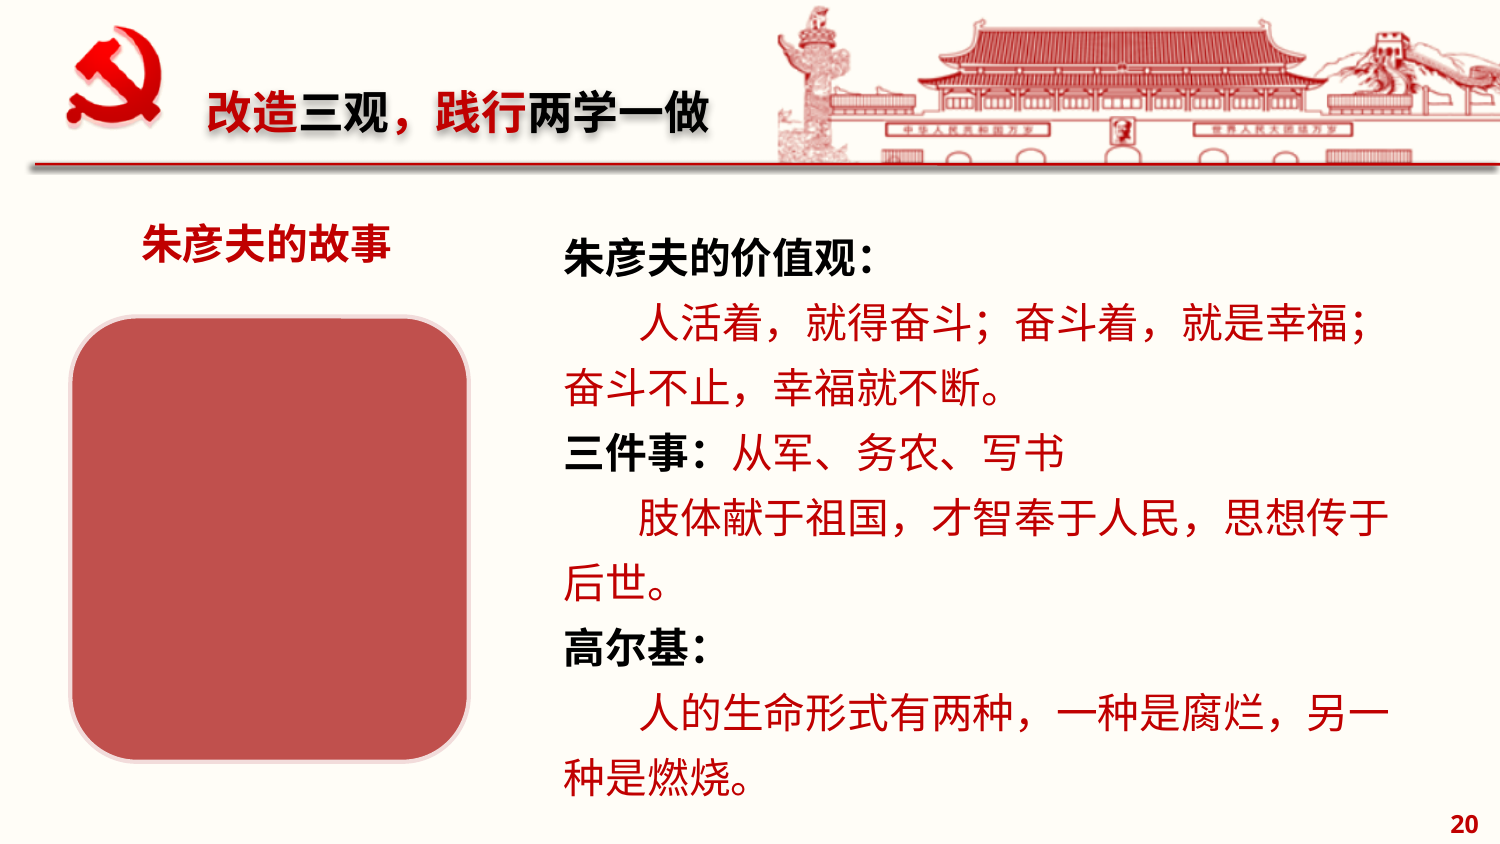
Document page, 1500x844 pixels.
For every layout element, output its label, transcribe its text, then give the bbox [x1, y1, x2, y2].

picture [34, 0, 184, 165]
picture [773, 0, 1500, 163]
text_box 改造三观，践行两学一做 [192, 76, 750, 146]
text_box 朱彦夫的故事 [63, 185, 470, 276]
text_box 20 [1394, 803, 1494, 844]
text_box 朱彦夫的价值观： 人活着，就得奋斗；奋斗着，就是幸福；奋斗不止，幸福就不断。 三件事：从军、务农、写书 肢体献于祖国，才智奉于人民，思想传于后世。 高尔基： 人的生命形式有两种，一种是腐烂，另一种是燃烧。 [549, 209, 1424, 810]
text_box [68, 314, 471, 764]
